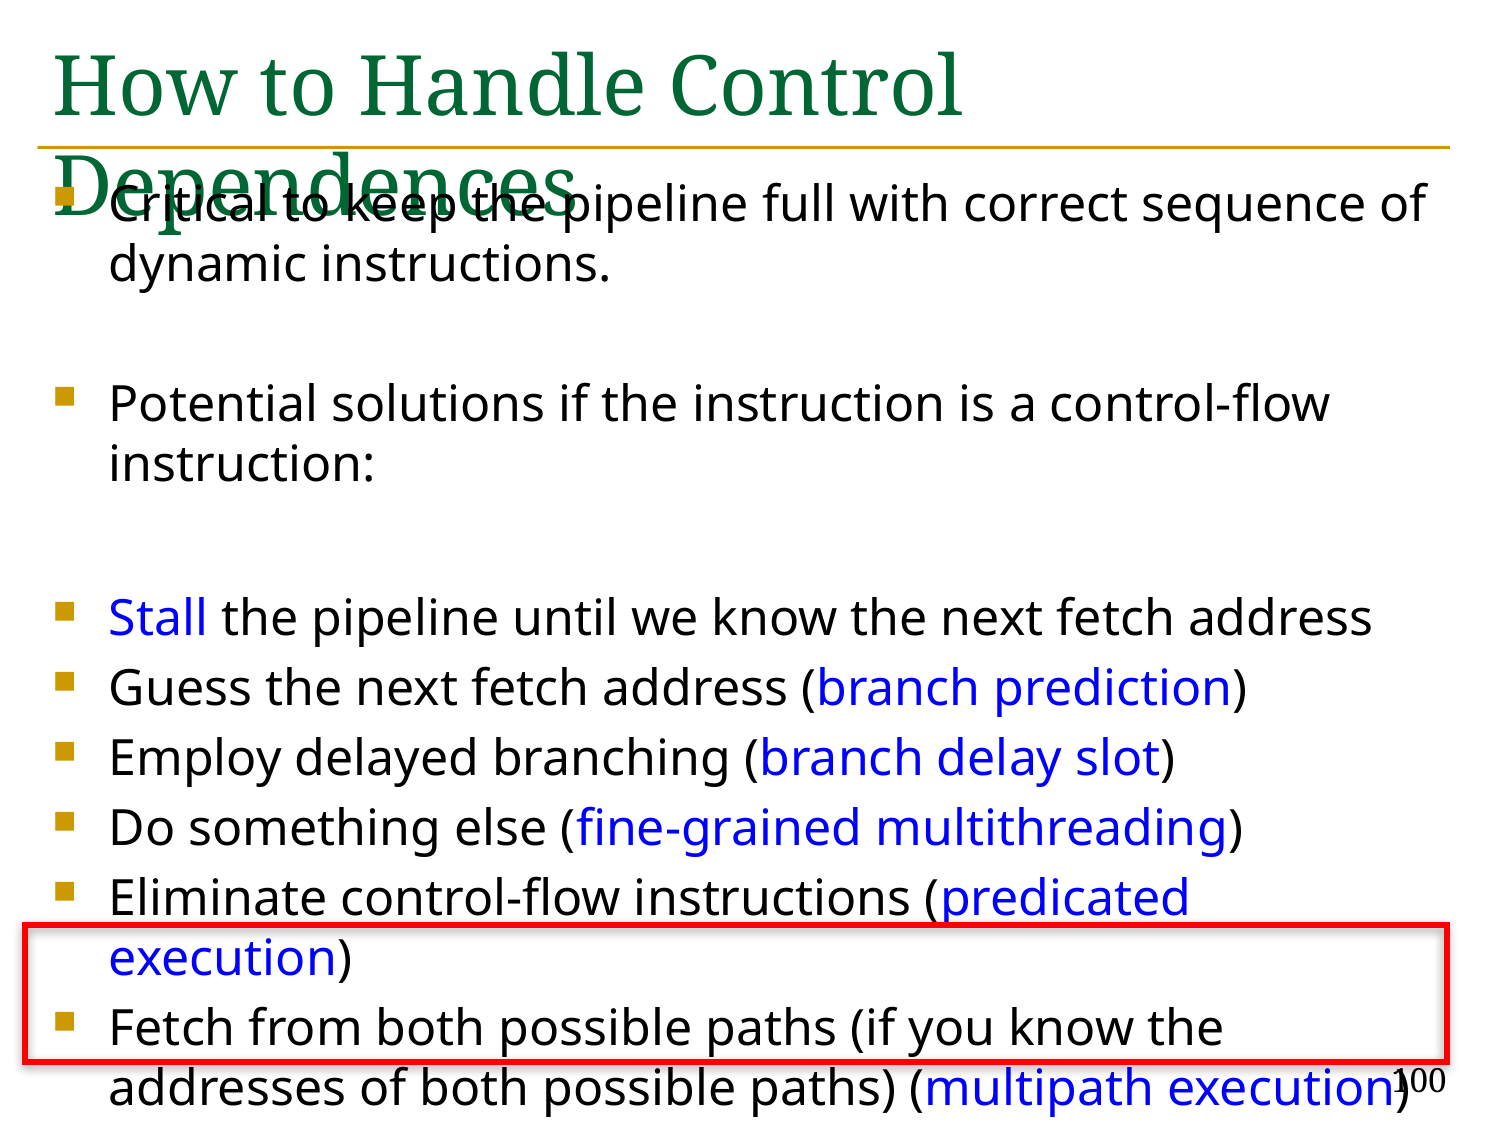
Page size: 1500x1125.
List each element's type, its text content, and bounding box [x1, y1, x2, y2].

text_box [24, 924, 1448, 1063]
slide_number 100 [1111, 1036, 1462, 1112]
title How to Handle Control Dependences [37, 24, 1450, 163]
list Critical to keep the pipeline full with correct sequence of dynamic instructions. Potential solutions if the instruction is a control-flow instruction: Stall the pipeline until we know the next fetch address Guess the next fetch address (branch prediction) Employ delayed branching (branch delay slot) Do something else (fine-grained multithreading) Eliminate control-flow instructions (predicated execution) Fetch from both possible paths (if you know the addresses of both possible paths) (multipath execution) [37, 163, 1450, 926]
